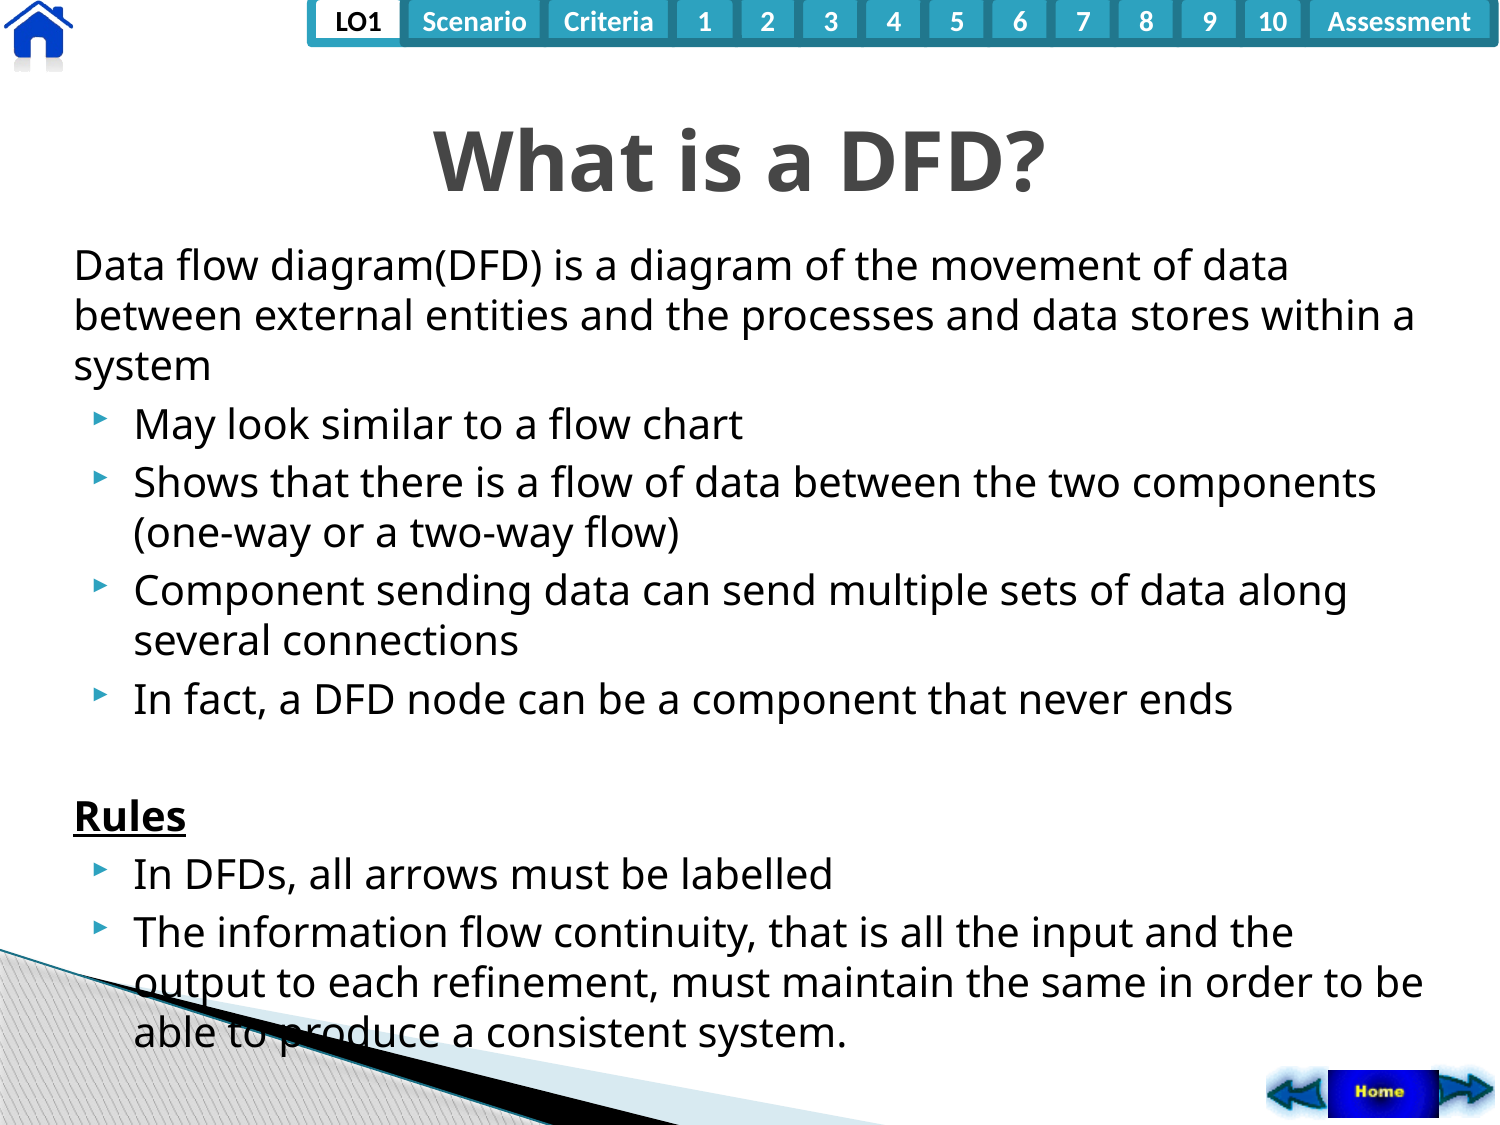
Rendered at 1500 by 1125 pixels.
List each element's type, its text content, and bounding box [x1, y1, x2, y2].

list Data flow diagram(DFD) is a diagram of the movement of data between external entities and the processes and data stores within a system May look similar to a flow chart Shows that there is a flow of data between the two components (one-way or a two-way flow) Component sending data can send multiple sets of data along several connections In fact, a DFD node can be a component that never ends Rules In DFDs, all arrows must be labelled The information flow continuity, that is all the input and the output to each refinement, must maintain the same in order to be able to produce a consistent system. [58, 231, 1442, 1094]
picture [0, 0, 77, 91]
picture [1266, 1055, 1495, 1125]
title What is a DFD? [70, 67, 1388, 209]
